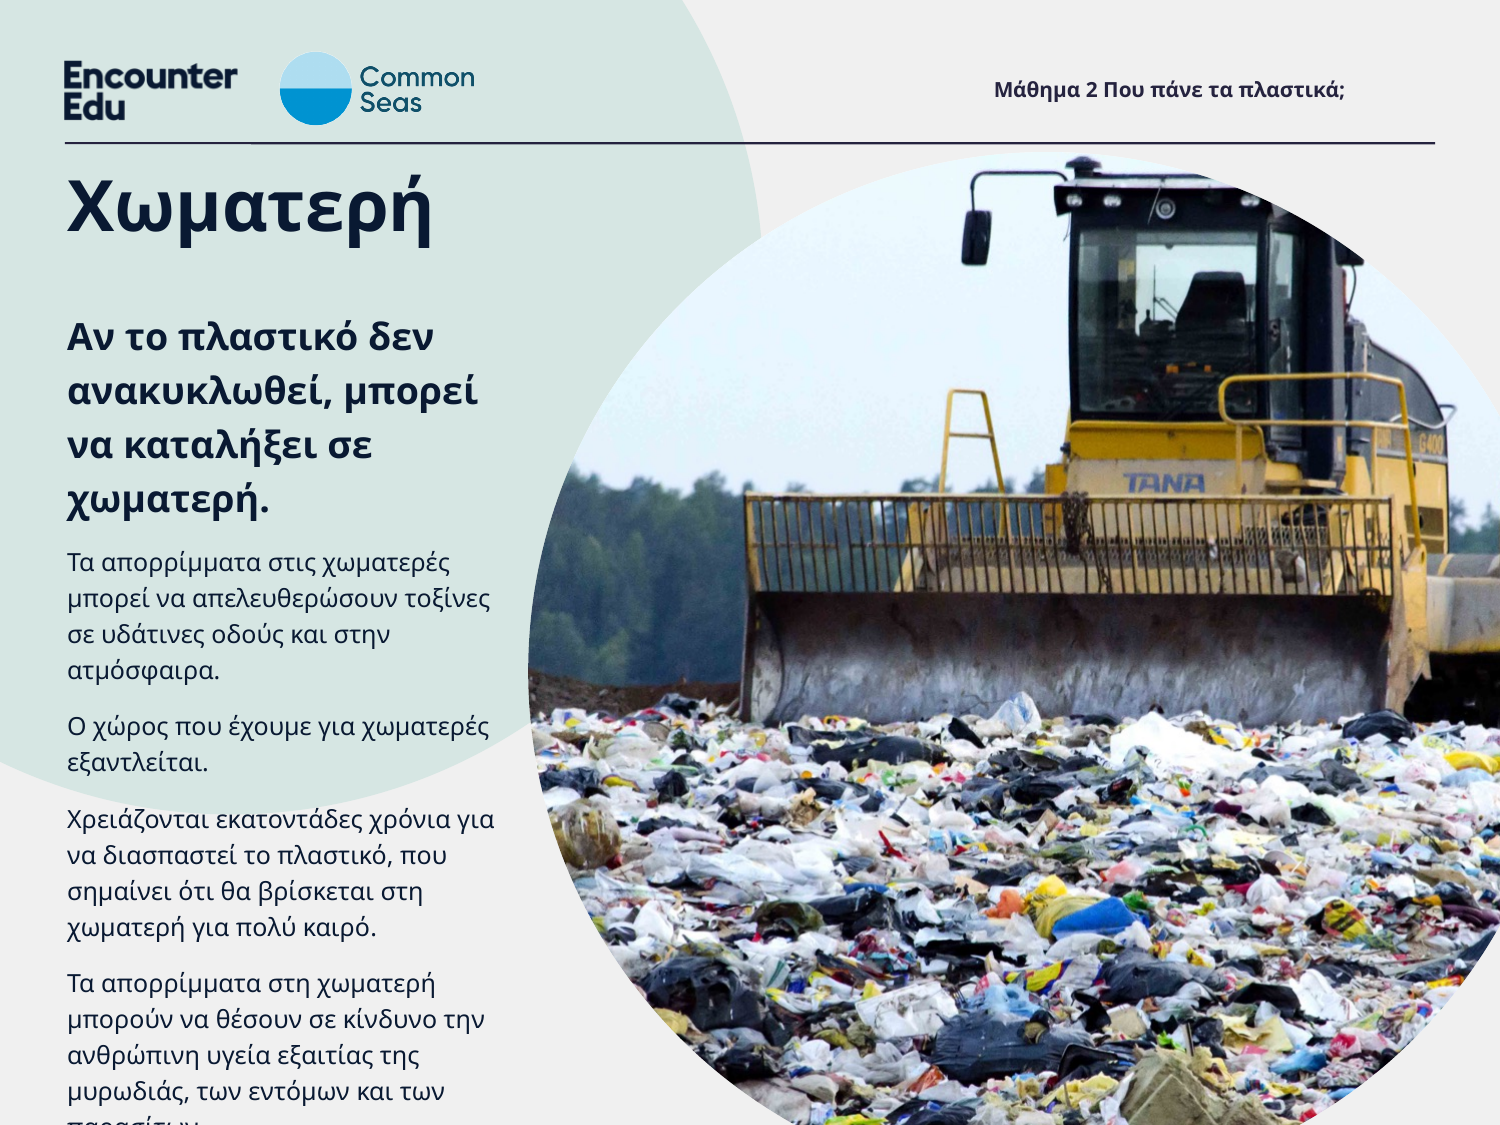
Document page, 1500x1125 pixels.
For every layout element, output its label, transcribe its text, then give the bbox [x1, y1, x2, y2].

title Μάθημα 2 Που πάνε τα πλαστικά; [749, 67, 1359, 114]
picture [60, 59, 243, 122]
list Αν το πλαστικό δεν ανακυκλωθεί, μπορεί να καταλήξει σε χωματερή. Τα απορρίμματα στις χωματερές μπορεί να απελευθερώσουν τοξίνες σε υδάτινες οδούς και στην ατμόσφαιρα. Ο χώρος που έχουμε για χωματερές εξαντλείται. Χρειάζονται εκατοντάδες χρόνια για να διασπαστεί το πλαστικό, που σημαίνει ότι θα βρίσκεται στη χωματερή για πολύ καιρό. Τα απορρίμματα στη χωματερή μπορούν να θέσουν σε κίνδυνο την ανθρώπινη υγεία εξαιτίας της μυρωδιάς, των εντόμων και των παρασίτων. [59, 295, 529, 558]
list Χωματερή [59, 162, 584, 388]
text_box [528, 152, 1500, 1125]
picture [272, 49, 482, 128]
